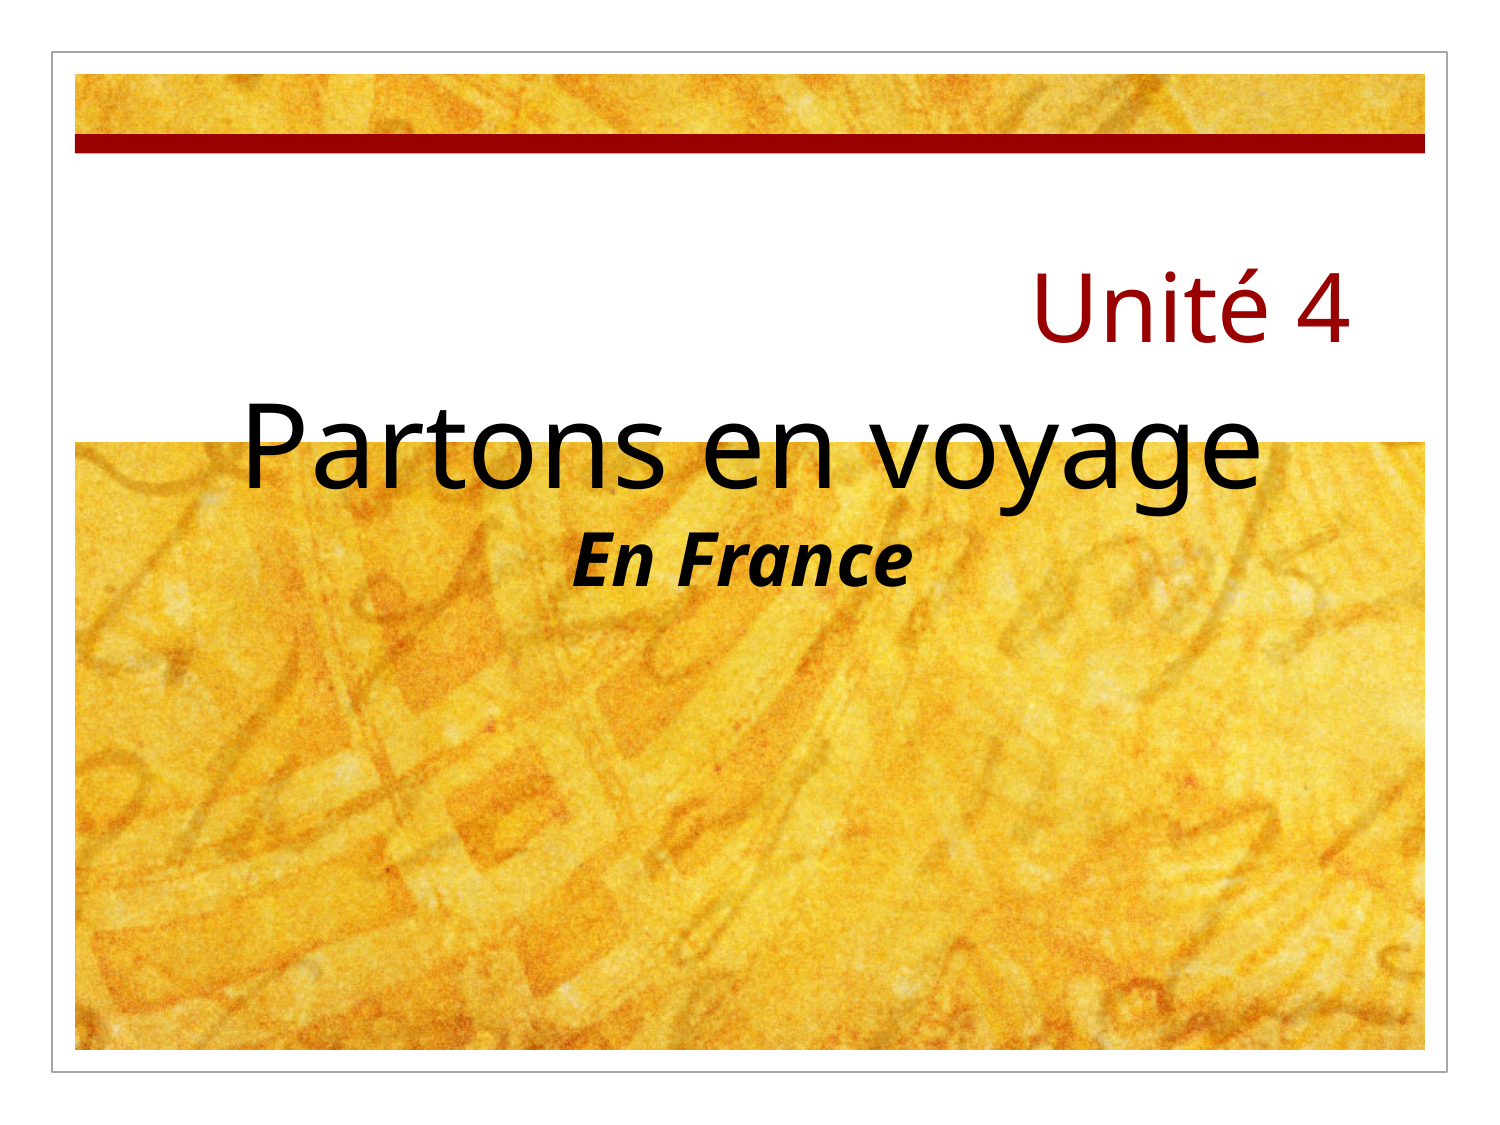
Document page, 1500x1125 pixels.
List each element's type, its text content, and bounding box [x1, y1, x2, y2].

title Unité 4 [112, 158, 1392, 362]
picture [75, 74, 1425, 134]
picture [75, 442, 1425, 1050]
subtitle Partons en voyage En France [112, 362, 1392, 815]
